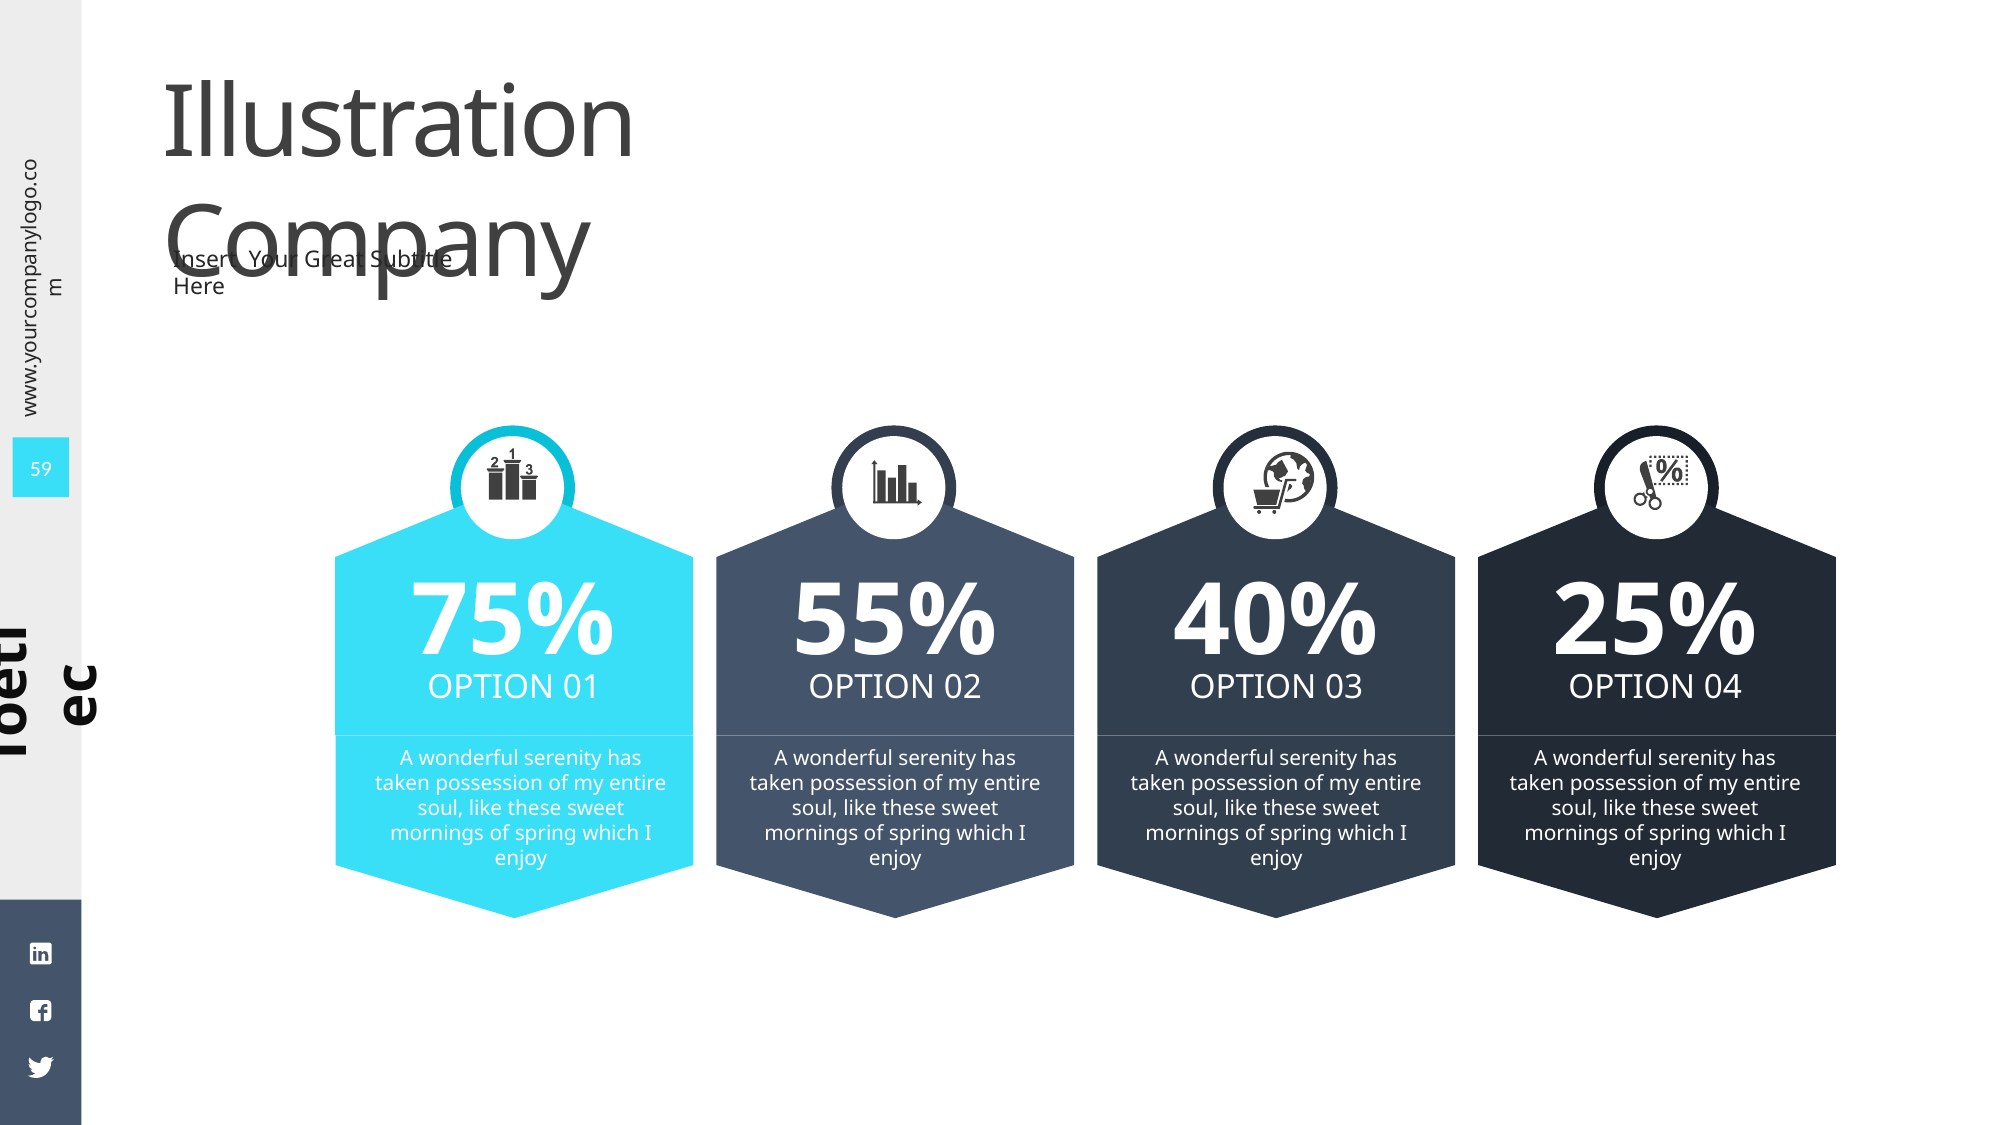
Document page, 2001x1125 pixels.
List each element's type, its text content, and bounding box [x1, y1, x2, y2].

text_box A wonderful serenity has taken possession of my entire soul, like these sweet mornings of spring which I enjoy [1493, 737, 1818, 878]
text_box [334, 503, 694, 734]
text_box [449, 424, 576, 507]
text_box OPTION 04 [1518, 662, 1792, 716]
text_box 25% [1535, 561, 1775, 662]
text_box [1477, 503, 1837, 734]
text_box [459, 435, 566, 541]
text_box [1592, 424, 1720, 507]
text_box 40% [1156, 561, 1396, 662]
text_box [1518, 878, 1796, 920]
text_box [1603, 435, 1709, 541]
text_box [1222, 435, 1328, 541]
text_box 55% [775, 561, 1015, 662]
text_box [1137, 878, 1416, 920]
text_box [715, 734, 1076, 872]
text_box Insert Your Great Subtitle Here [158, 237, 512, 307]
text_box [841, 435, 947, 541]
text_box [1096, 503, 1457, 734]
text_box A wonderful serenity has taken possession of my entire soul, like these sweet mornings of spring which I enjoy [1114, 737, 1439, 878]
text_box OPTION 02 [758, 662, 1032, 716]
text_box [1253, 451, 1315, 514]
text_box [715, 503, 1076, 734]
slide_number 59 [12, 437, 69, 498]
text_box [334, 734, 695, 873]
text_box [1477, 734, 1837, 872]
text_box [830, 424, 958, 507]
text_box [486, 448, 538, 500]
text_box OPTION 03 [1139, 662, 1413, 716]
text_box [871, 460, 922, 506]
text_box [1211, 424, 1339, 507]
text_box 75% [394, 561, 634, 662]
text_box A wonderful serenity has taken possession of my entire soul, like these sweet mornings of spring which I enjoy [358, 737, 683, 878]
text_box OPTION 01 [377, 662, 651, 716]
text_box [1633, 455, 1688, 510]
text_box [756, 878, 1035, 920]
text_box A wonderful serenity has taken possession of my entire soul, like these sweet mornings of spring which I enjoy [733, 737, 1058, 878]
text_box [1096, 734, 1457, 872]
text_box [375, 878, 654, 920]
text_box Illustration Company [147, 116, 677, 236]
